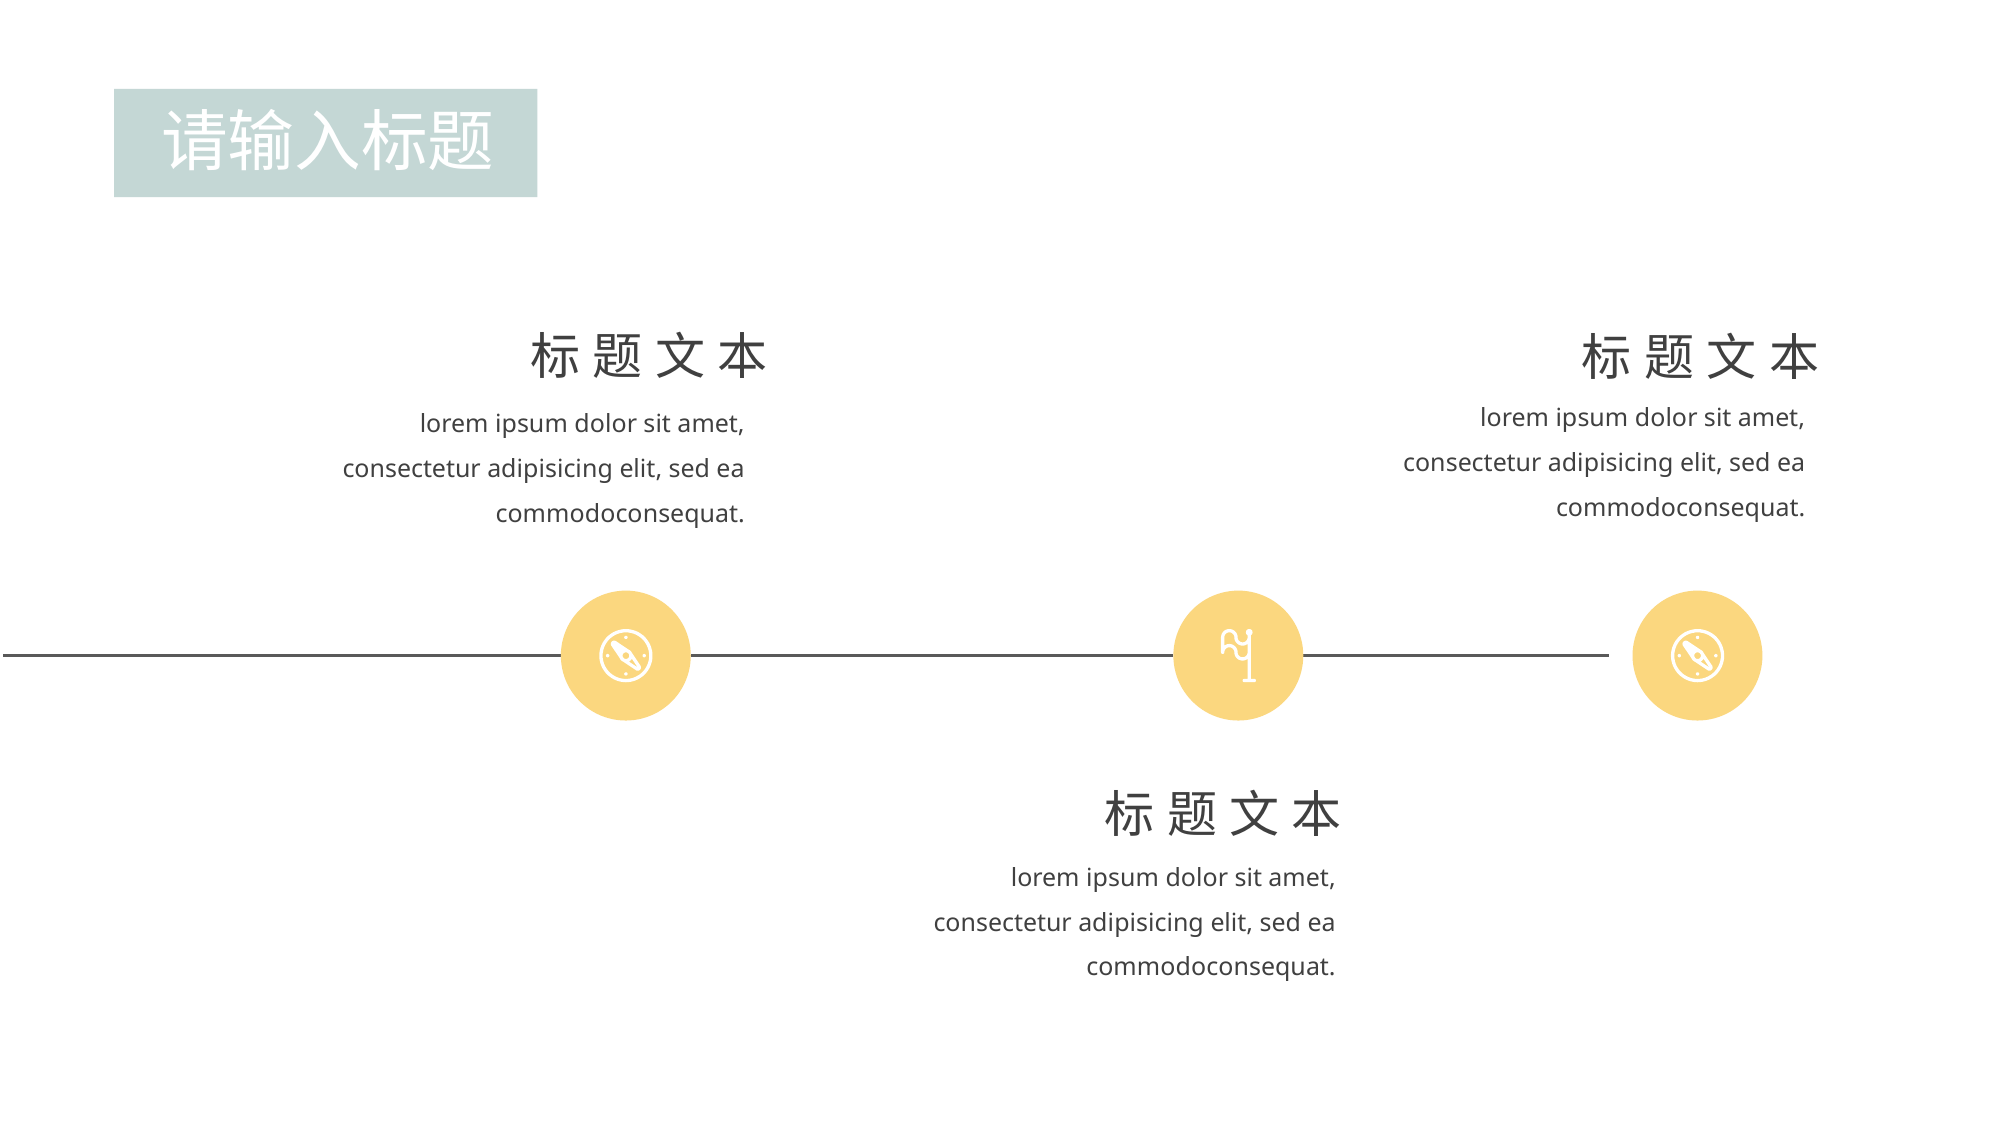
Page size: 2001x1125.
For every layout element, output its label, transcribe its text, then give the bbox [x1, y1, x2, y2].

text_box 标题文本 [1467, 318, 1834, 394]
text_box 请输入标题 [146, 91, 510, 187]
text_box lorem ipsum dolor sit amet, consectetur adipisicing elit, sed ea commodoconsequat. [902, 838, 1351, 989]
text_box lorem ipsum dolor sit amet, consectetur adipisicing elit, sed ea commodoconsequat. [311, 384, 760, 535]
text_box 标题文本 [990, 774, 1357, 850]
text_box lorem ipsum dolor sit amet, consectetur adipisicing elit, sed ea commodoconsequat. [1371, 379, 1821, 529]
text_box [113, 88, 538, 198]
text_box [3, 590, 1763, 721]
text_box 标题文本 [416, 317, 783, 392]
